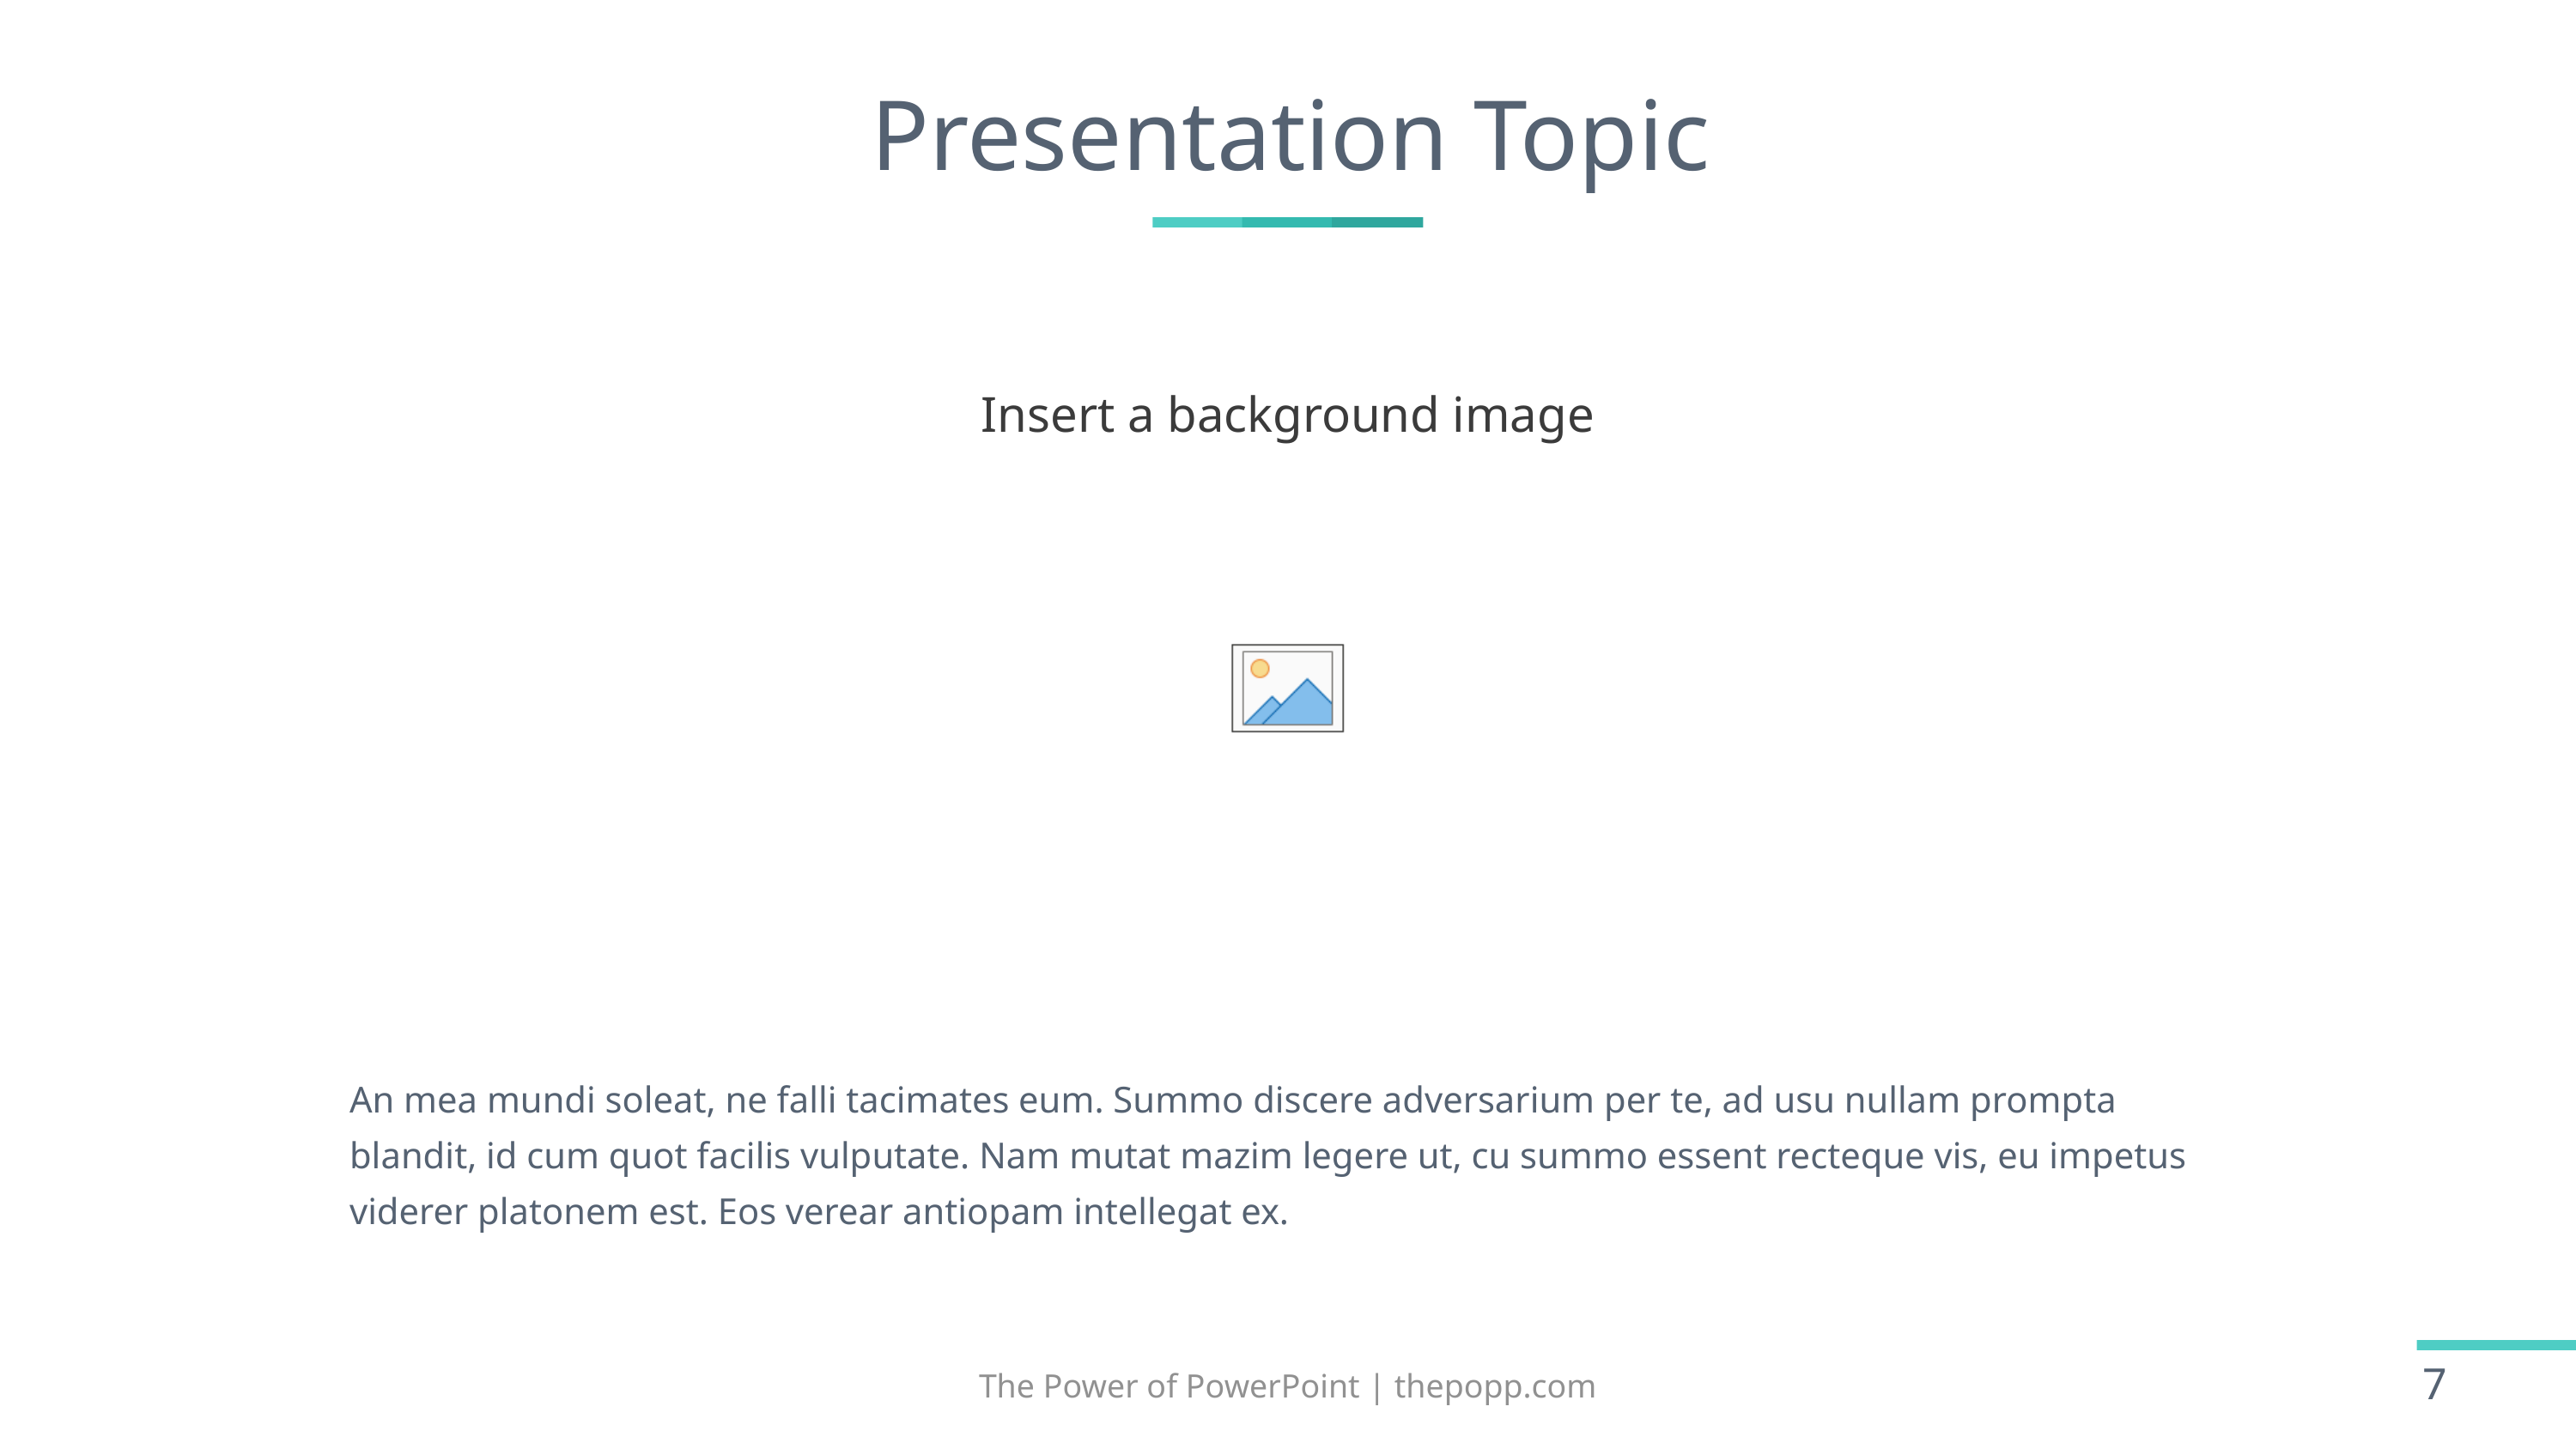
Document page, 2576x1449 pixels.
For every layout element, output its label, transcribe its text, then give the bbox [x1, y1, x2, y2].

slide_number 7 [2409, 1351, 2576, 1421]
picture [0, 378, 2576, 1000]
title Presentation Topic [69, 49, 2512, 230]
footer The Power of PowerPoint | thepopp.com [853, 1349, 1723, 1427]
list An mea mundi soleat, ne falli tacimates eum. Summo discere adversarium per te, ad usu nullam prompta blandit, id cum quot facilis vulputate. Nam mutat mazim legere ut, cu summo essent recteque vis, eu impetus viderer platonem est. Eos verear antiopam intellegat ex. [337, 1026, 2239, 1270]
